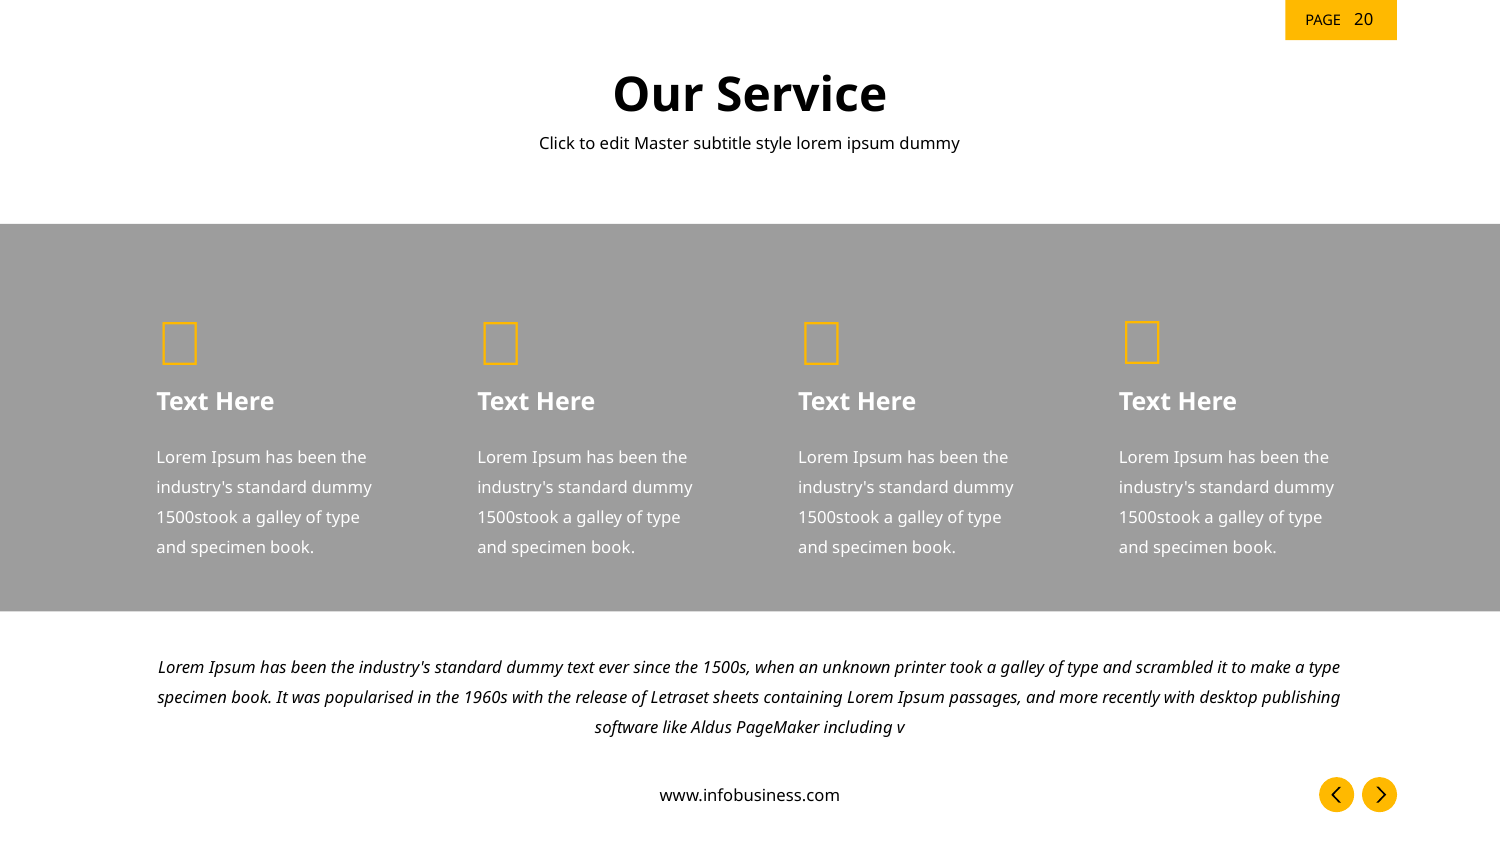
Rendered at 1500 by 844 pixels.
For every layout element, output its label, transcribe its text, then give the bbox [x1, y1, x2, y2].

slide_number ‹#› [1342, 8, 1401, 32]
text_box Lorem Ipsum has been the industry's standard dummy text ever since the 1500s, when an unknown printer took a galley of type and scrambled it to make a type specimen book. It was popularised in the 1960s with the release of Letraset sheets containing Lorem Ipsum passages, and more recently with desktop publishing software like Aldus PageMaker including v [145, 641, 1355, 724]
subtitle Click to edit Master subtitle style lorem ipsum dummy [103, 134, 1397, 153]
title Our Service [103, 58, 1397, 134]
footer www.infobusiness.com [630, 772, 870, 818]
picture [0, 223, 1500, 612]
